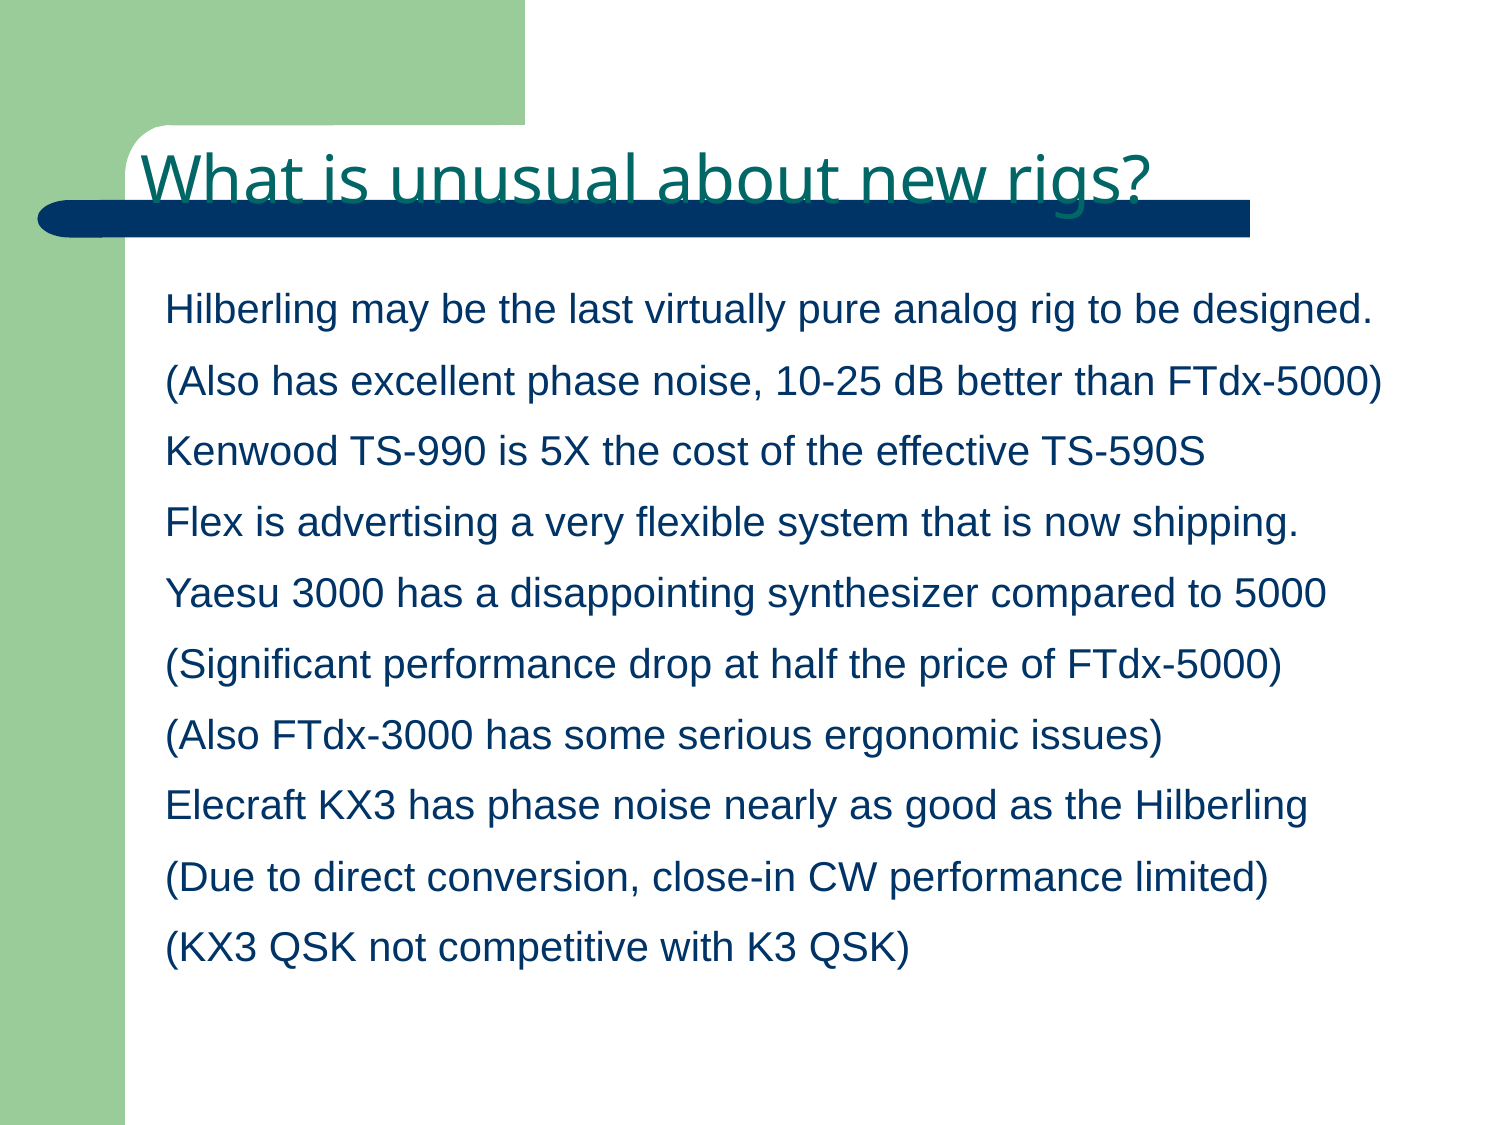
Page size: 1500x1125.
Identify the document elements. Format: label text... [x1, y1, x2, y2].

text_box Hilberling may be the last virtually pure analog rig to be designed. (Also has excellent phase noise, 10-25 dB better than FTdx-5000) Kenwood TS-990 is 5X the cost of the effective TS-590S Flex is advertising a very flexible system that is now shipping. Yaesu 3000 has a disappointing synthesizer compared to 5000 (Significant performance drop at half the price of FTdx-5000) (Also FTdx-3000 has some serious ergonomic issues) Elecraft KX3 has phase noise nearly as good as the Hilberling (Due to direct conversion, close-in CW performance limited) (KX3 QSK not competitive with K3 QSK) [150, 274, 1400, 1041]
text_box [124, 262, 1488, 348]
title What is unusual about new rigs? [124, 99, 1426, 226]
